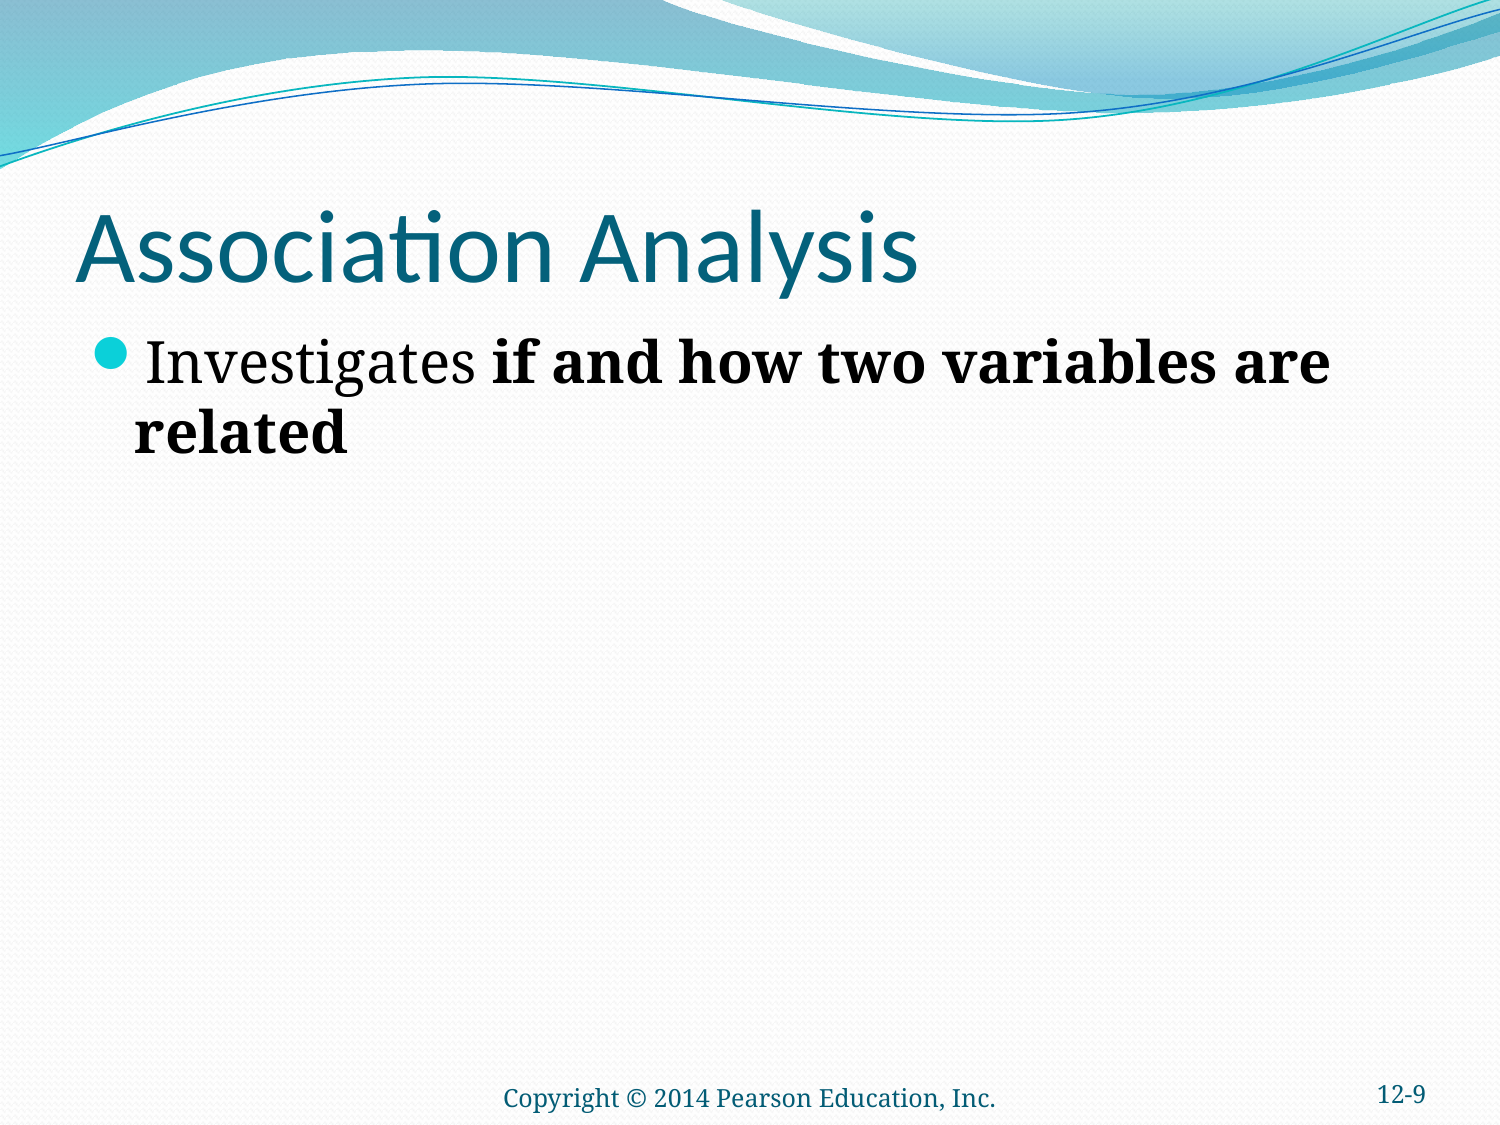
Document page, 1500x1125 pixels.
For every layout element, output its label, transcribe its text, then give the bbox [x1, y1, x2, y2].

list Investigates if and how two variables are related [74, 317, 1426, 1038]
title Association Analysis [74, 115, 1426, 304]
